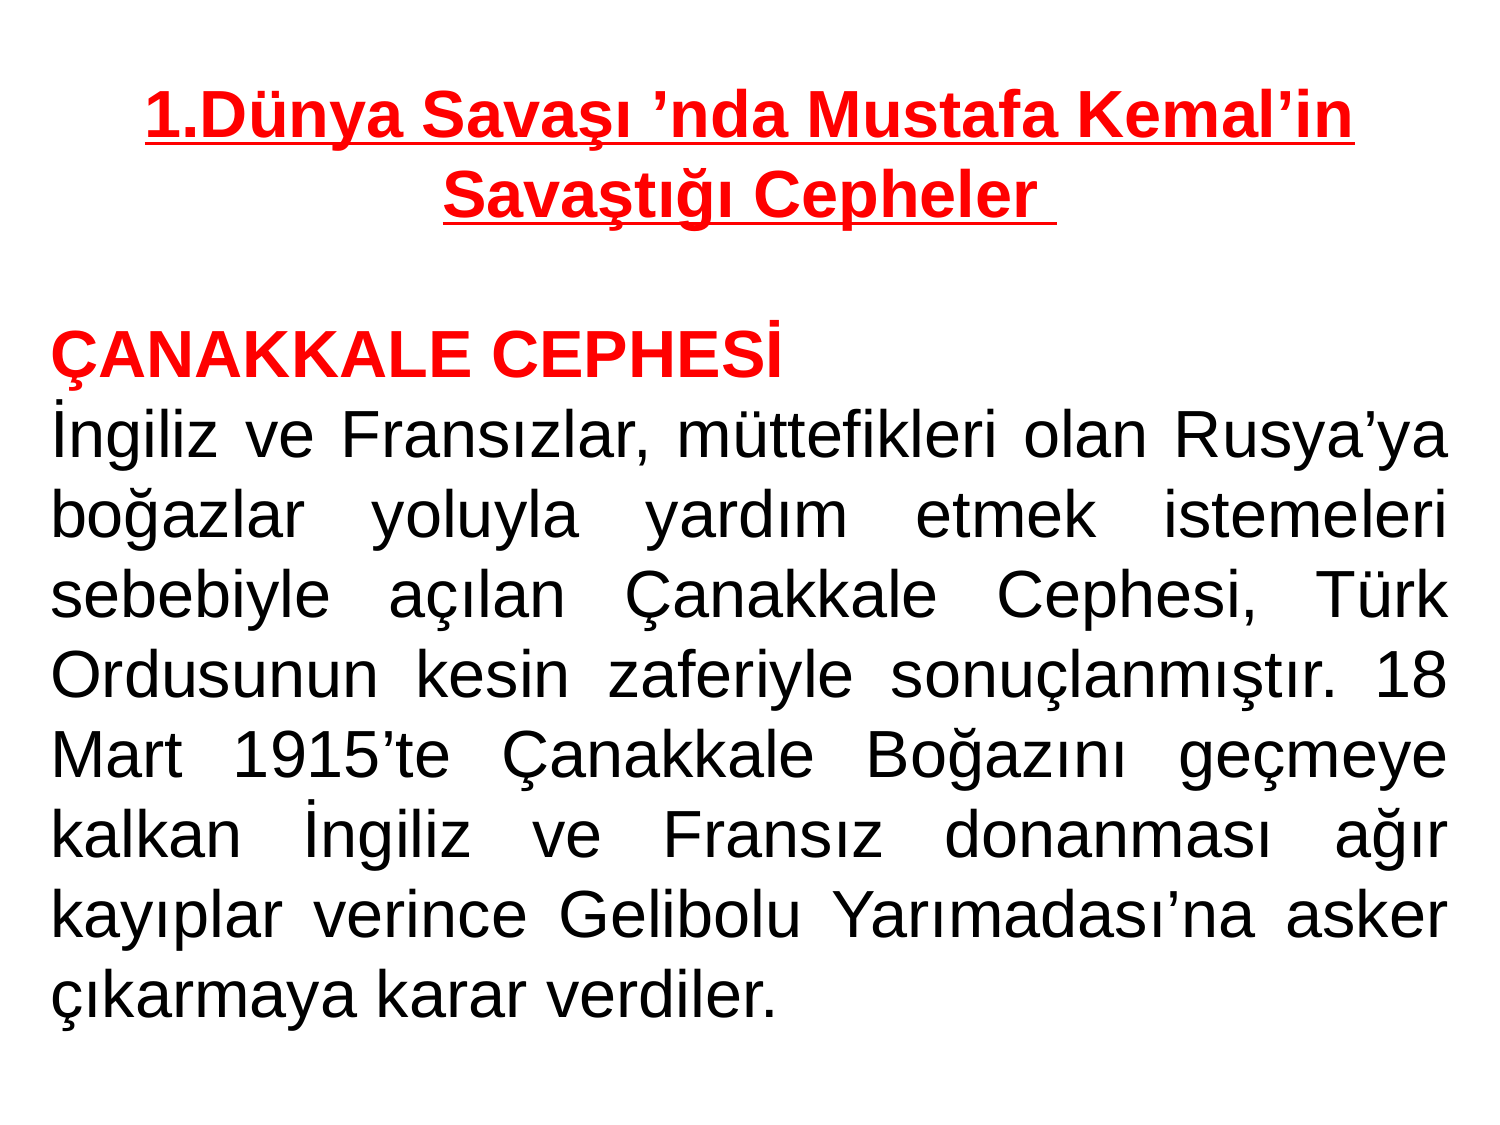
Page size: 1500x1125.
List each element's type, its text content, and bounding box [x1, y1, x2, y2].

text_box 1.Dünya Savaşı ’nda Mustafa Kemal’in Savaştığı Cepheler ÇANAKKALE CEPHESİ İngiliz ve Fransızlar, müttefikleri olan Rusya’ya boğazlar yoluyla yardım etmek istemeleri sebebiyle açılan Çanakkale Cephesi, Türk Ordusunun kesin zaferiyle sonuçlanmıştır. 18 Mart 1915’te Çanakkale Boğazını geçmeye kalkan İngiliz ve Fransız donanması ağır kayıplar verince Gelibolu Yarımadası’na asker çıkarmaya karar verdiler. [35, 63, 1465, 1039]
